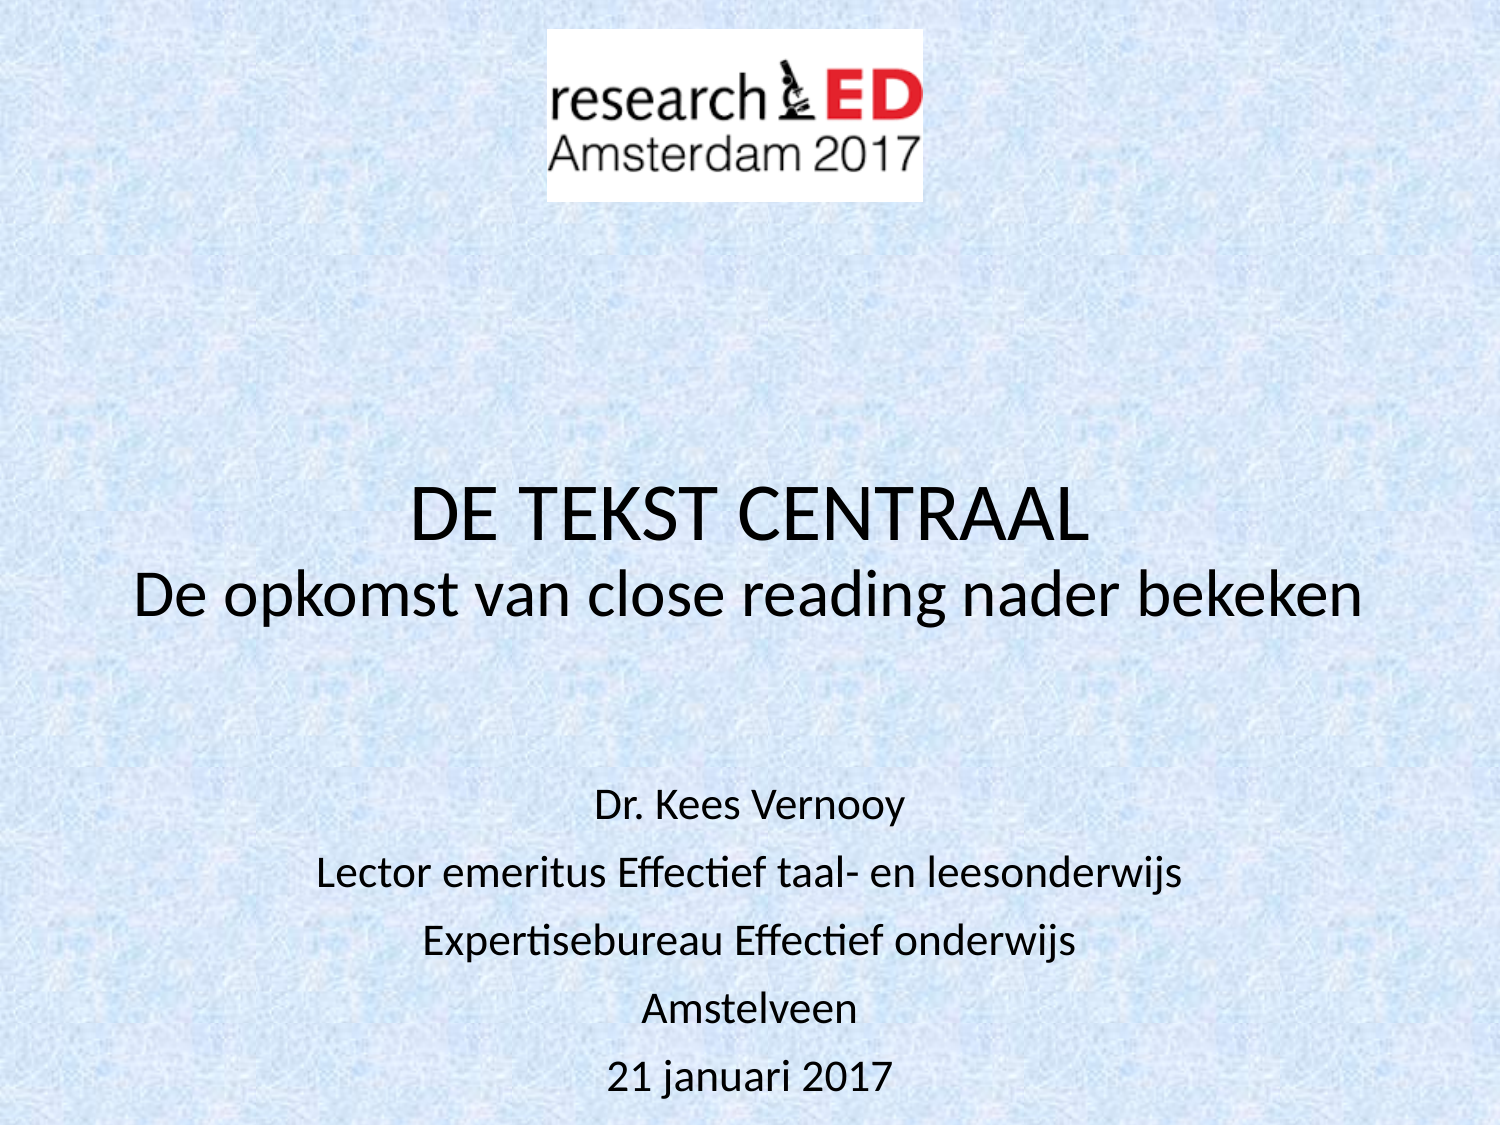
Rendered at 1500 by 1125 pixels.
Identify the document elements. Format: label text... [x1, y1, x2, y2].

title DE TEKST CENTRAAL De opkomst van close reading nader bekeken [112, 227, 1388, 639]
picture [0, 0, 1500, 1125]
subtitle Dr. Kees Vernooy Lector emeritus Effectief taal- en leesonderwijs Expertisebureau Effectief onderwijs Amstelveen 21 januari 2017 [187, 772, 1313, 1110]
